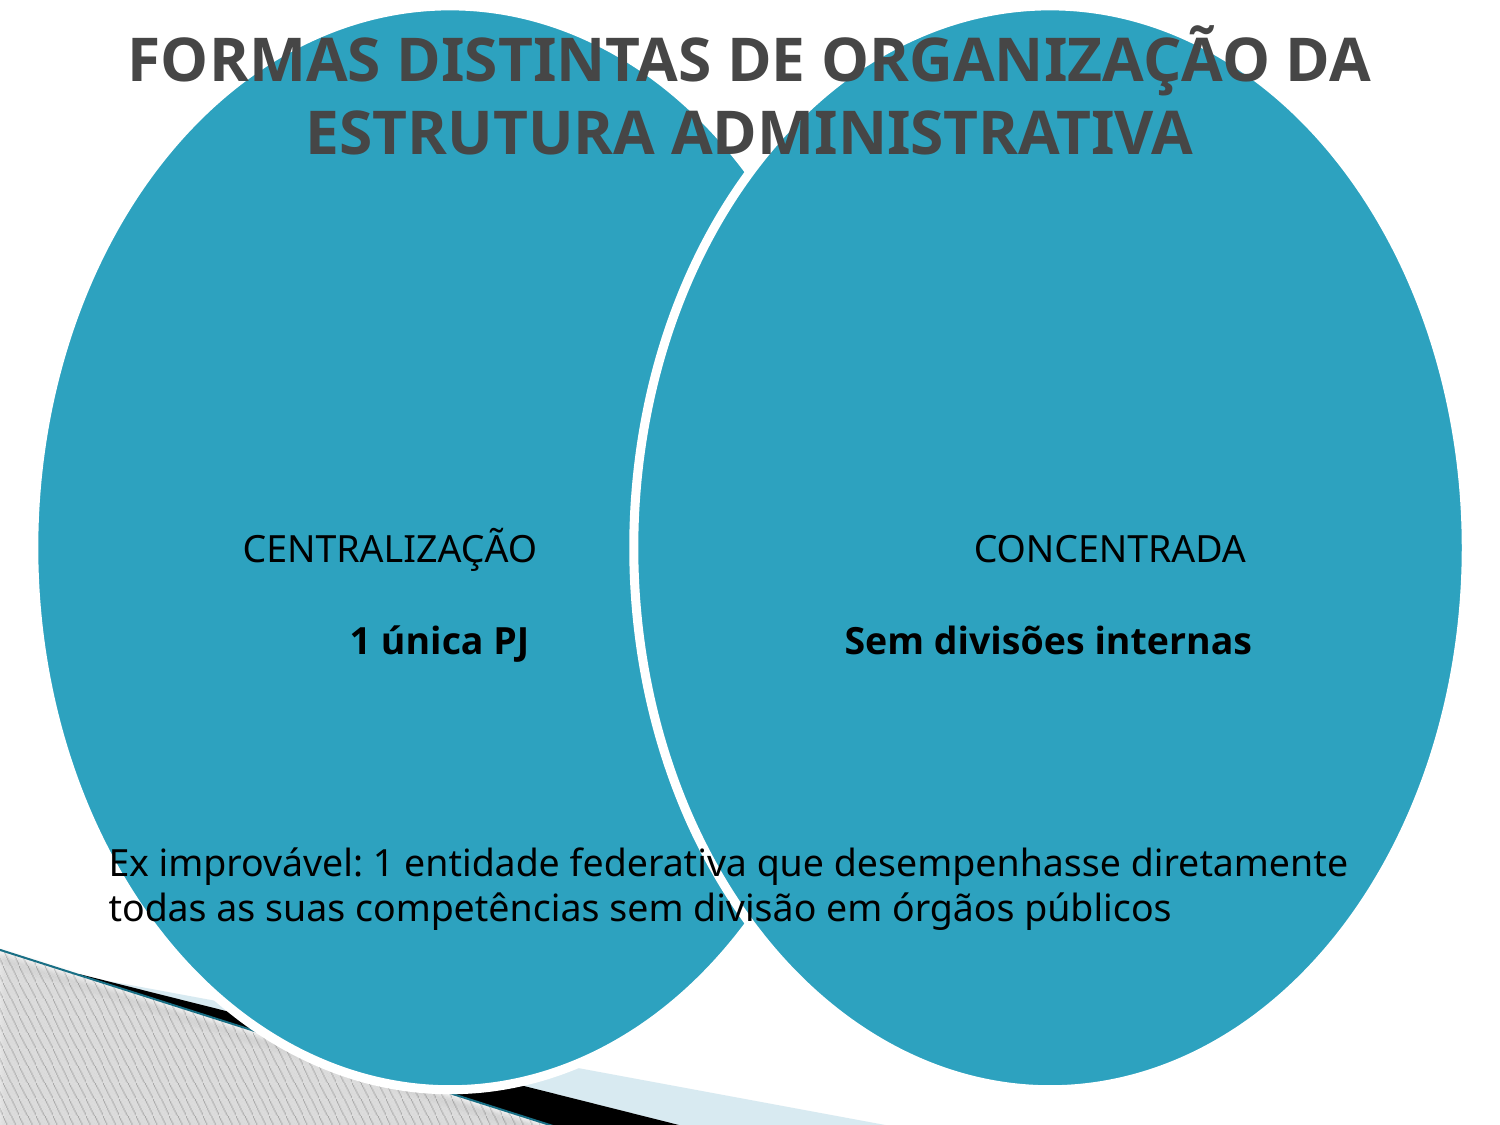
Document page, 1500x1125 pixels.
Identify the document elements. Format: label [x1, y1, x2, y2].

list [0, 0, 1500, 1091]
